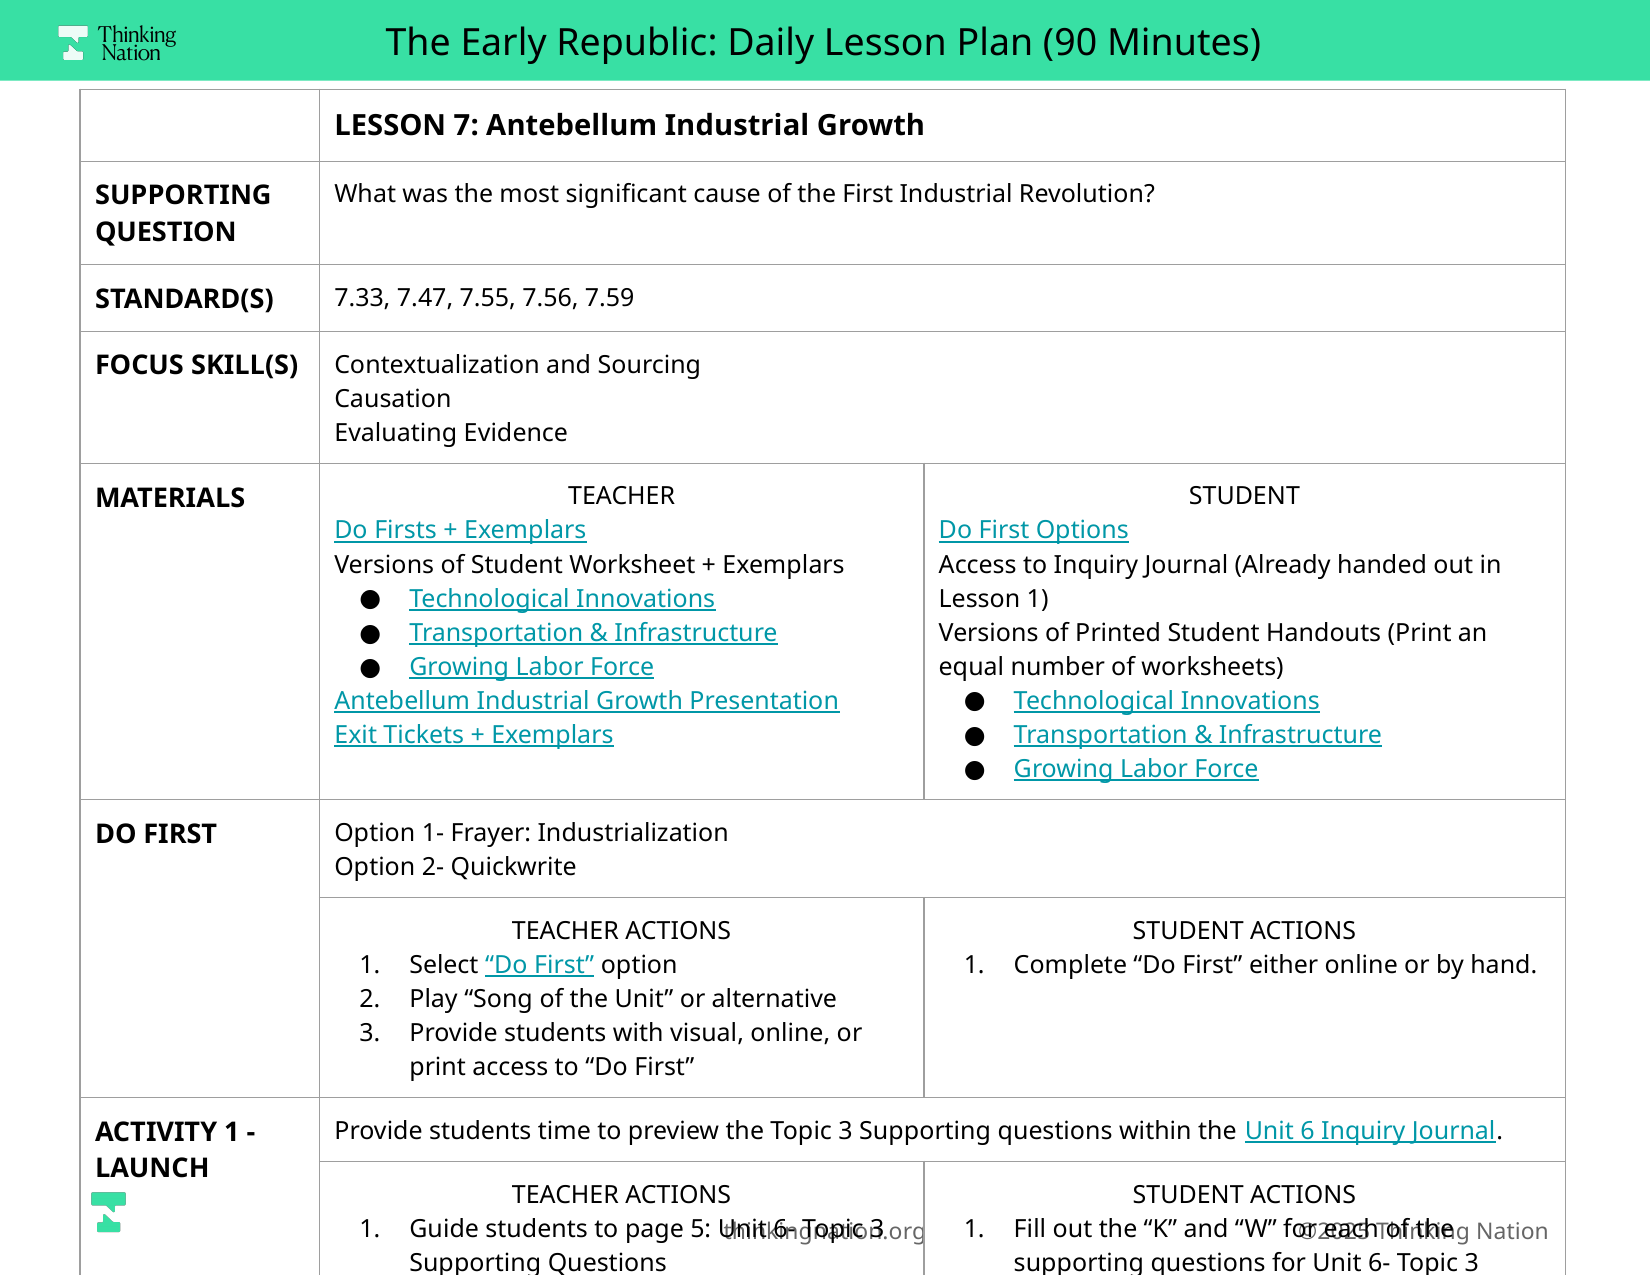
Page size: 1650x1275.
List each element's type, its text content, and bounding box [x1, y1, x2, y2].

table_cell What was the most significant cause of the First Industrial Revolution? [320, 162, 1565, 264]
table_cell ACTIVITY 1 - LAUNCH [81, 1098, 319, 1275]
table_cell STANDARD(S) [81, 265, 319, 331]
table_cell STUDENT ACTIONS Fill out the “K” and “W” for each of the supporting questions for Unit 6- Topic 3 [925, 1162, 1565, 1275]
text_box The Early Republic: Daily Lesson Plan (90 Minutes) [0, 0, 1650, 81]
table_cell STUDENT Do First Options Access to Inquiry Journal (Already handed out in Lesson 1) Versions of Printed Student Handouts (Print an equal number of worksheets) Technological Innovations Transportation & Infrastructure Growing Labor Force [925, 464, 1565, 799]
table_cell Provide students time to preview the Topic 3 Supporting questions within the Unit 6 Inquiry Journal. [320, 1098, 1565, 1161]
table_cell FOCUS SKILL(S) [81, 332, 319, 463]
table_cell MATERIALS [81, 464, 319, 799]
table_cell 7.33, 7.47, 7.55, 7.56, 7.59 [320, 265, 1565, 331]
table_cell TEACHER ACTIONS Guide students to page 5: Unit 6- Topic 3 Supporting Questions [320, 1162, 923, 1275]
table_cell Contextualization and Sourcing Causation Evaluating Evidence [320, 332, 1565, 463]
table_cell SUPPORTING QUESTION [81, 162, 319, 264]
table_cell TEACHER ACTIONS Select “Do First” option Play “Song of the Unit” or alternative Provide students with visual, online, or print access to “Do First” [320, 898, 923, 1097]
picture [80, 1184, 136, 1240]
table_cell Option 1- Frayer: Industrialization Option 2- Quickwrite [320, 800, 1565, 897]
table_header [81, 90, 319, 161]
table_cell STUDENT ACTIONS Complete “Do First” either online or by hand. [925, 898, 1565, 1097]
table_cell DO FIRST [81, 800, 319, 1097]
table_cell TEACHER Do Firsts + Exemplars Versions of Student Worksheet + Exemplars Technological Innovations Transportation & Infrastructure Growing Labor Force Antebellum Industrial Growth Presentation Exit Tickets + Exemplars [320, 464, 923, 799]
picture [45, 14, 180, 71]
table_header LESSON 7: Antebellum Industrial Growth [320, 90, 1565, 161]
